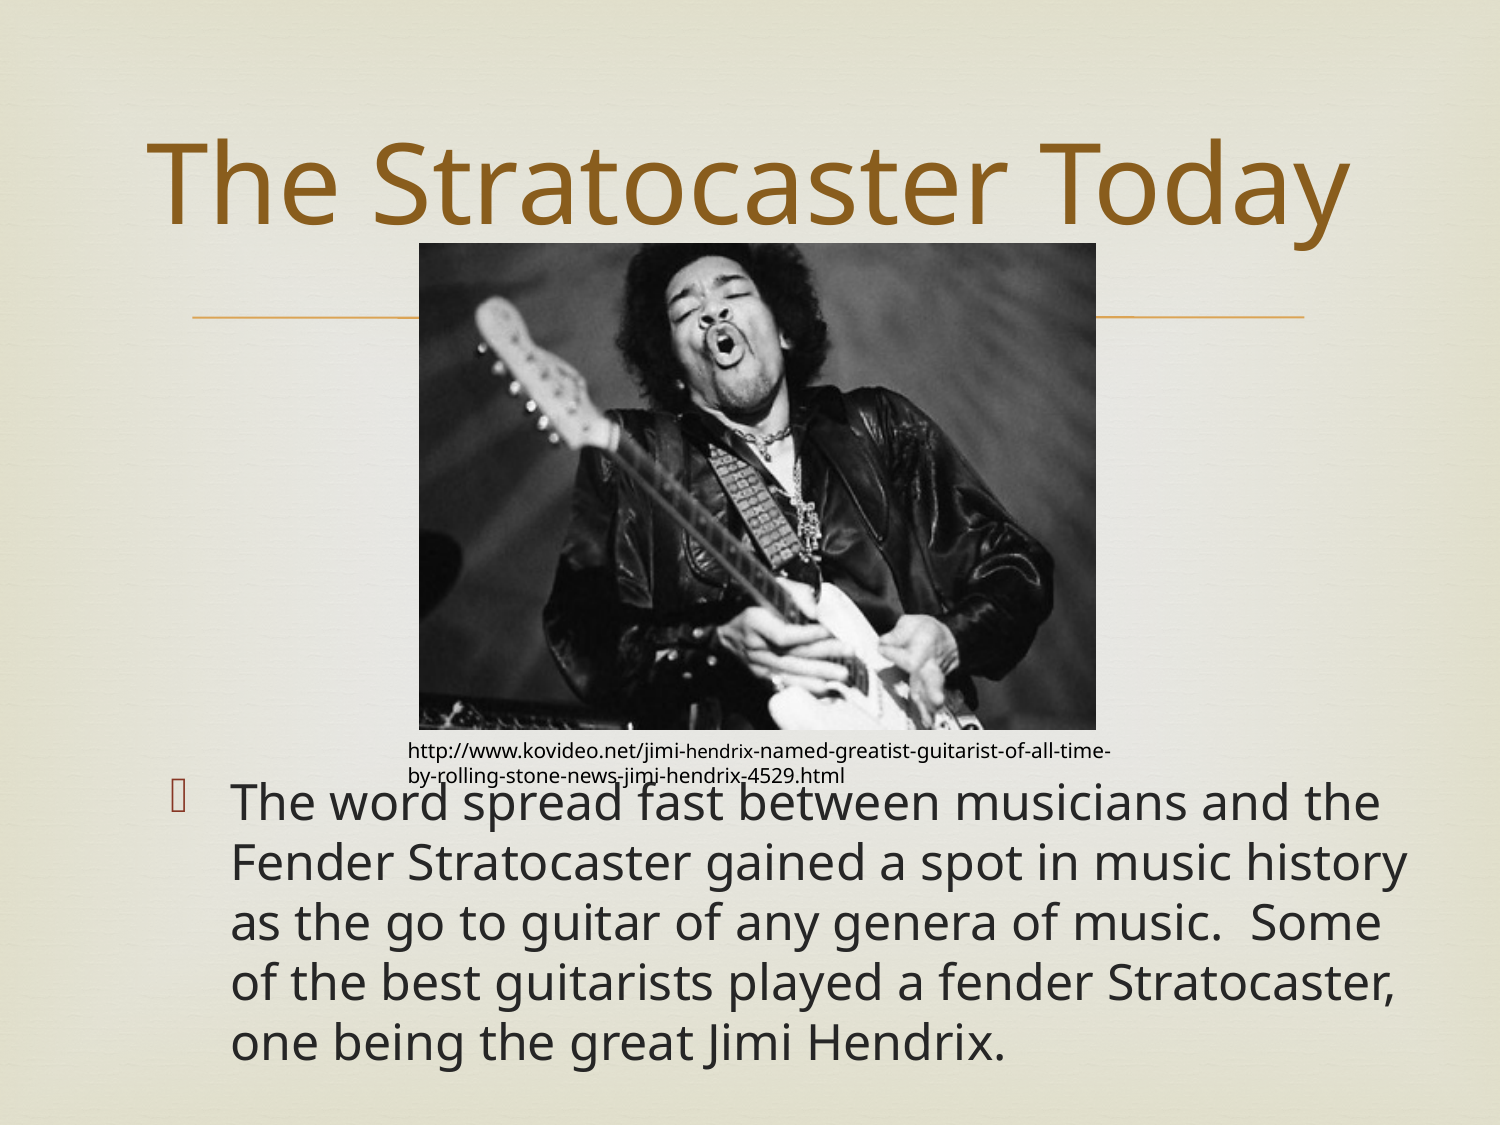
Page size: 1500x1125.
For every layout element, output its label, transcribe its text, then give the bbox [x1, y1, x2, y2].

title The Stratocaster Today [112, 93, 1386, 267]
picture [419, 242, 1097, 731]
text_box http://www.kovideo.net/jimi-hendrix-named-greatist-guitarist-of-all-time-by-rolling-stone-news-jimi-hendrix-4529.html [392, 729, 1143, 795]
list The word spread fast between musicians and the Fender Stratocaster gained a spot in music history as the go to guitar of any genera of music. Some of the best guitarists played a fender Stratocaster, one being the great Jimi Hendrix. [155, 762, 1426, 1125]
